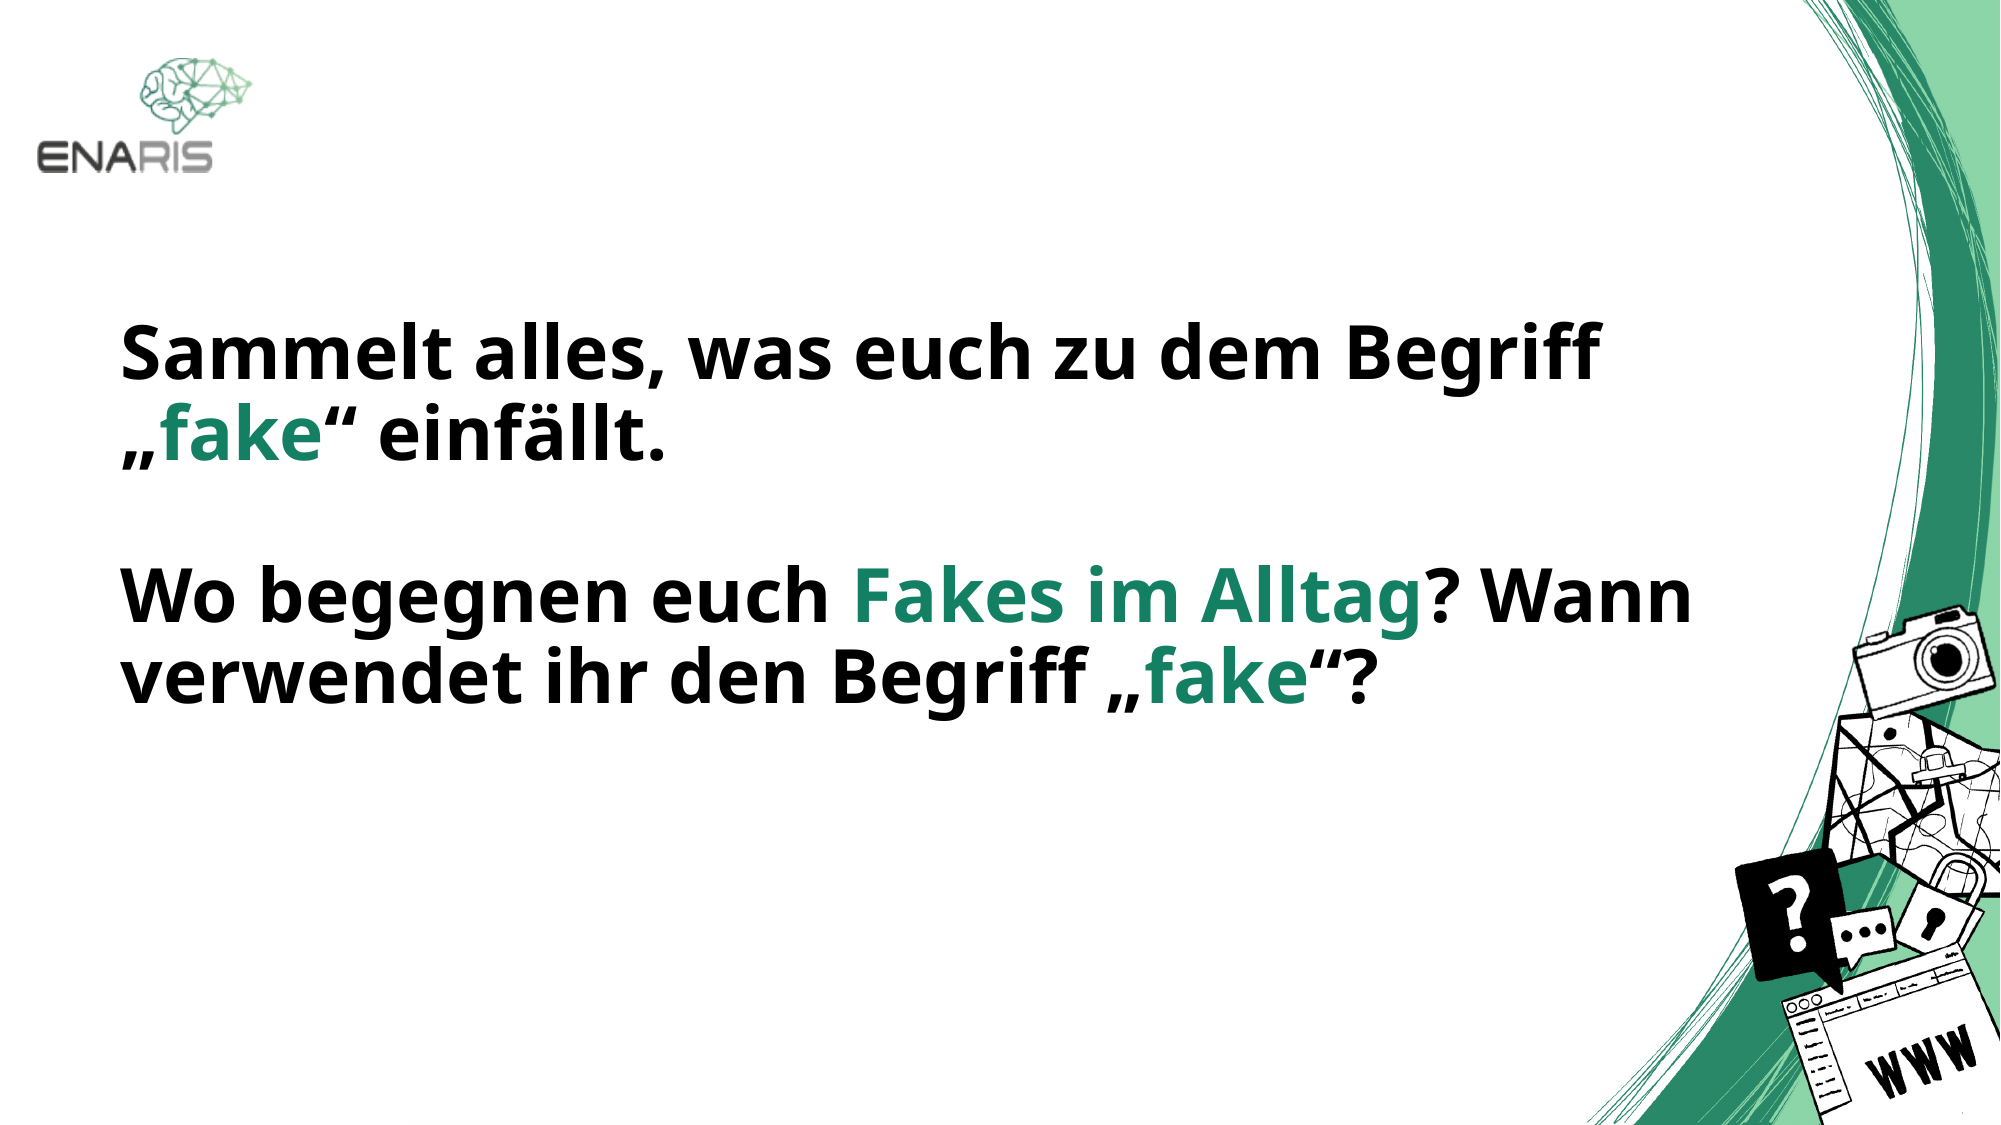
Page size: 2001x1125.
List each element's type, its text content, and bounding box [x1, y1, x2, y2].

title Sammelt alles, was euch zu dem Begriff „fake“ einfällt. Wo begegnen euch Fakes im Alltag? Wann verwendet ihr den Begriff „fake“? [105, 453, 1754, 672]
picture [37, 58, 254, 173]
picture [408, 0, 2000, 1125]
